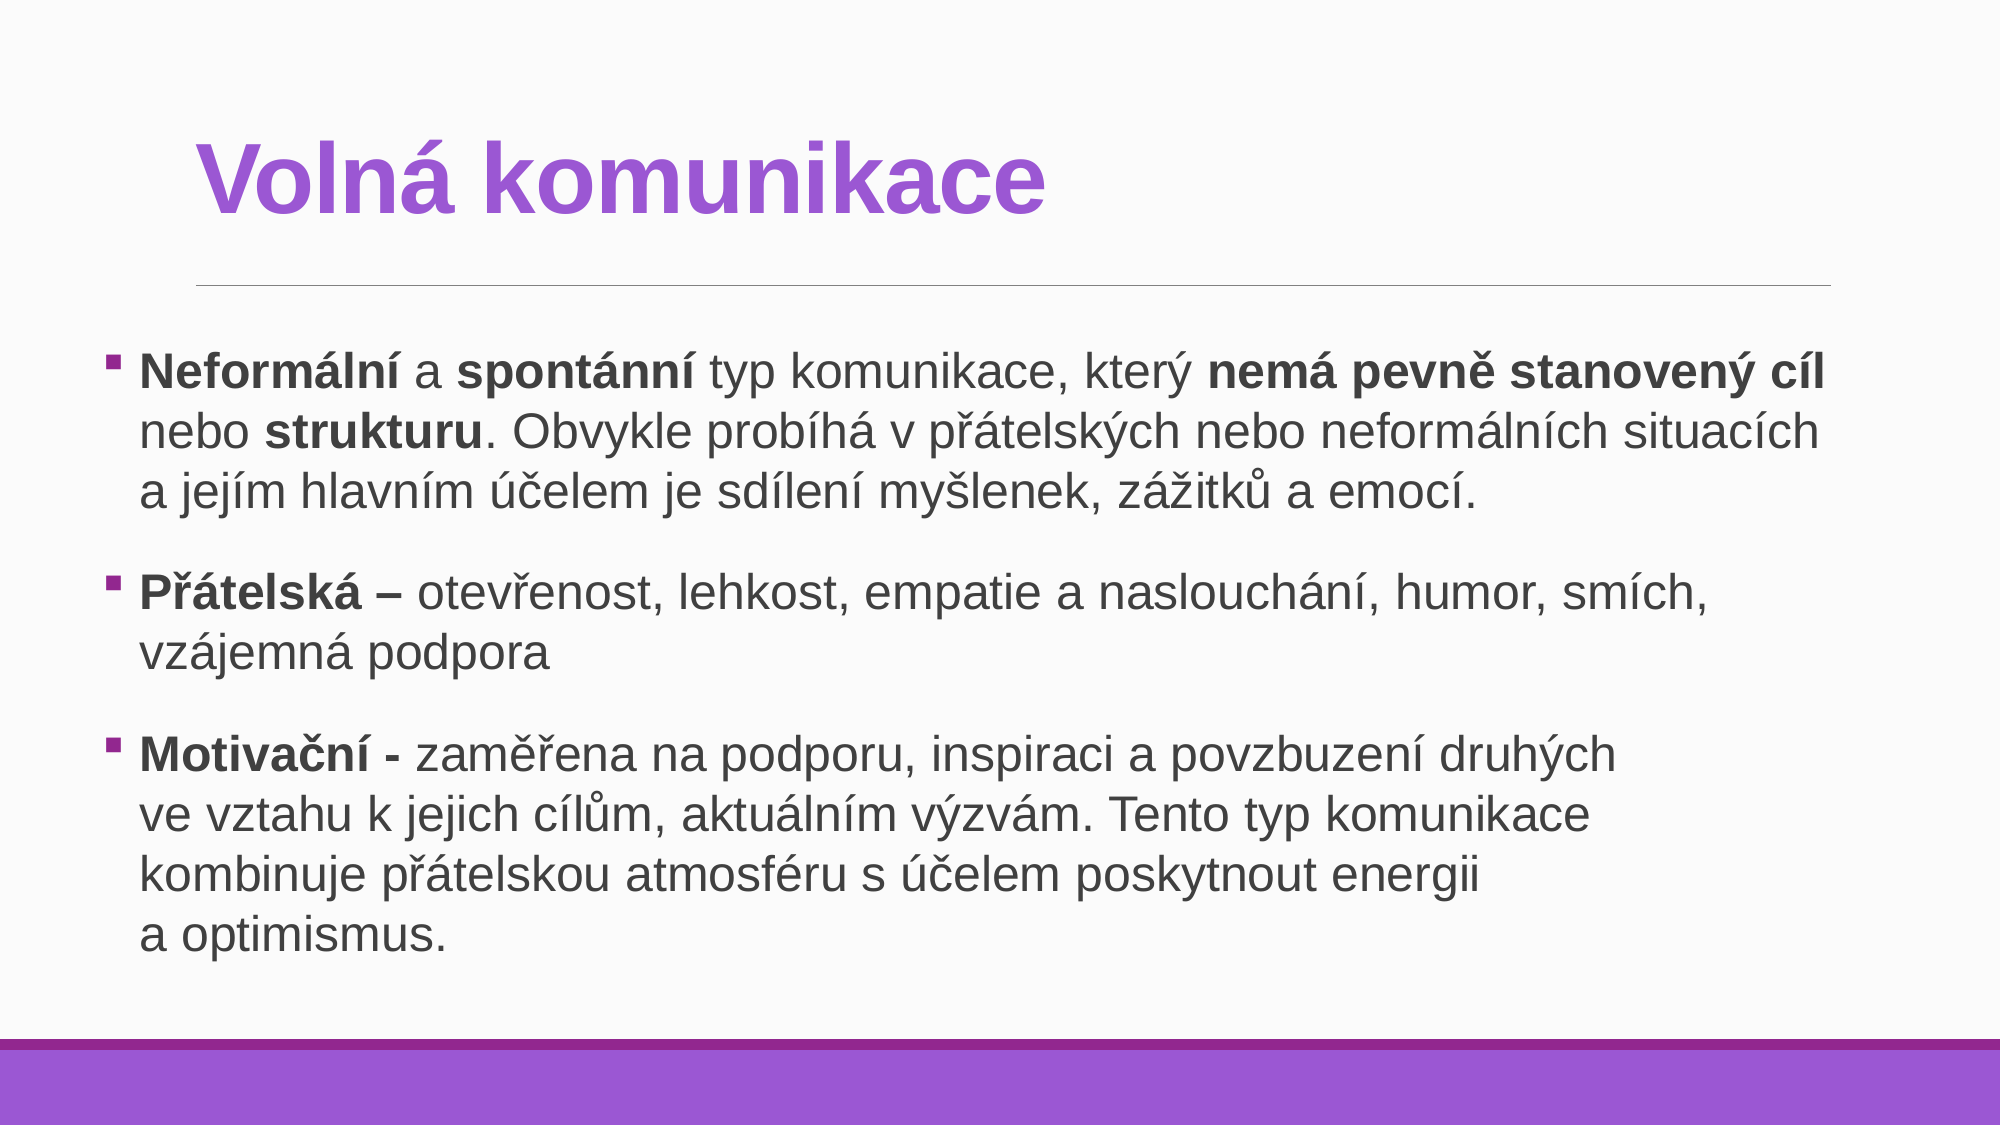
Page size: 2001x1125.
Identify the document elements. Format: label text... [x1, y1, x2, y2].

title Volná komunikace [180, 90, 1830, 242]
list Neformální a spontánní typ komunikace, který nemá pevně stanovený cíl nebo strukturu. Obvykle probíhá v přátelských nebo neformálních situacích a jejím hlavním účelem je sdílení myšlenek, zážitků a emocí. Přátelská – otevřenost, lehkost, empatie a naslouchání, humor, smích, vzájemná podpora Motivační - zaměřena na podporu, inspiraci a povzbuzení druhých ve vztahu k jejich cílům, aktuálním výzvám. Tento typ komunikace kombinuje přátelskou atmosféru s účelem poskytnout energii a optimismus. [101, 330, 1830, 1035]
